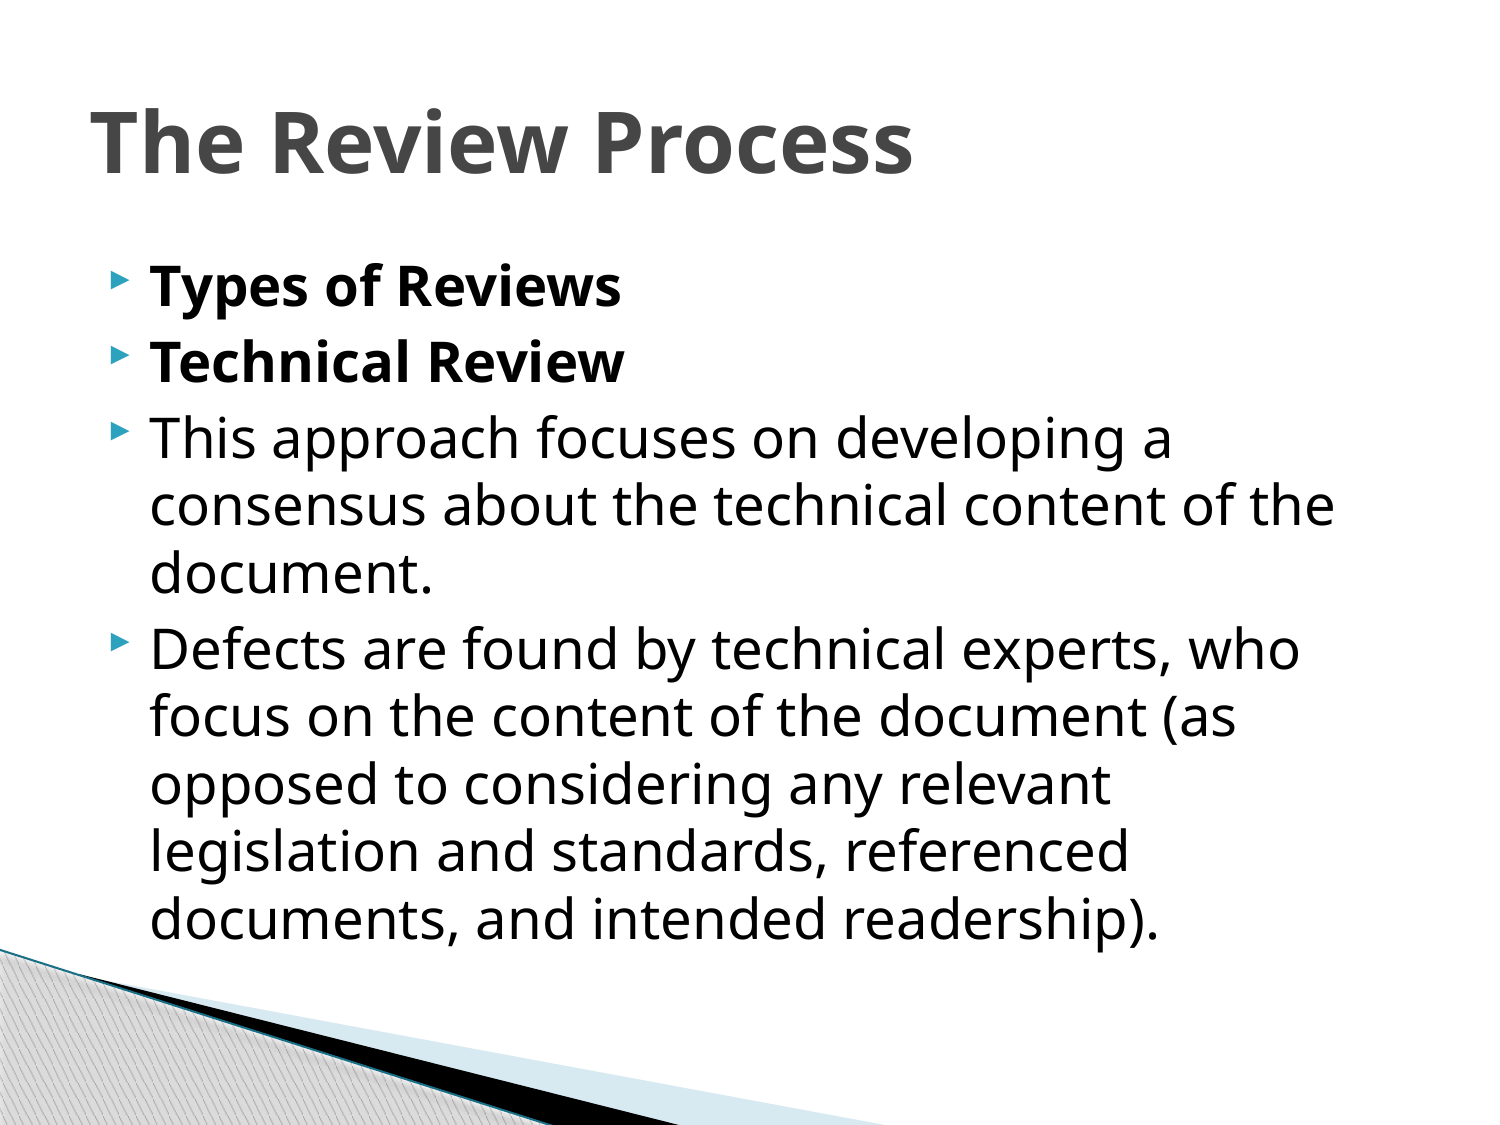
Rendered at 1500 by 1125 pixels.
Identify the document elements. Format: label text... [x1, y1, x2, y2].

list Types of Reviews Technical Review This approach focuses on developing a consensus about the technical content of the document. Defects are found by technical experts, who focus on the content of the document (as opposed to considering any relevant legislation and standards, referenced documents, and intended readership). [75, 243, 1388, 1012]
title The Review Process [75, 45, 1425, 233]
